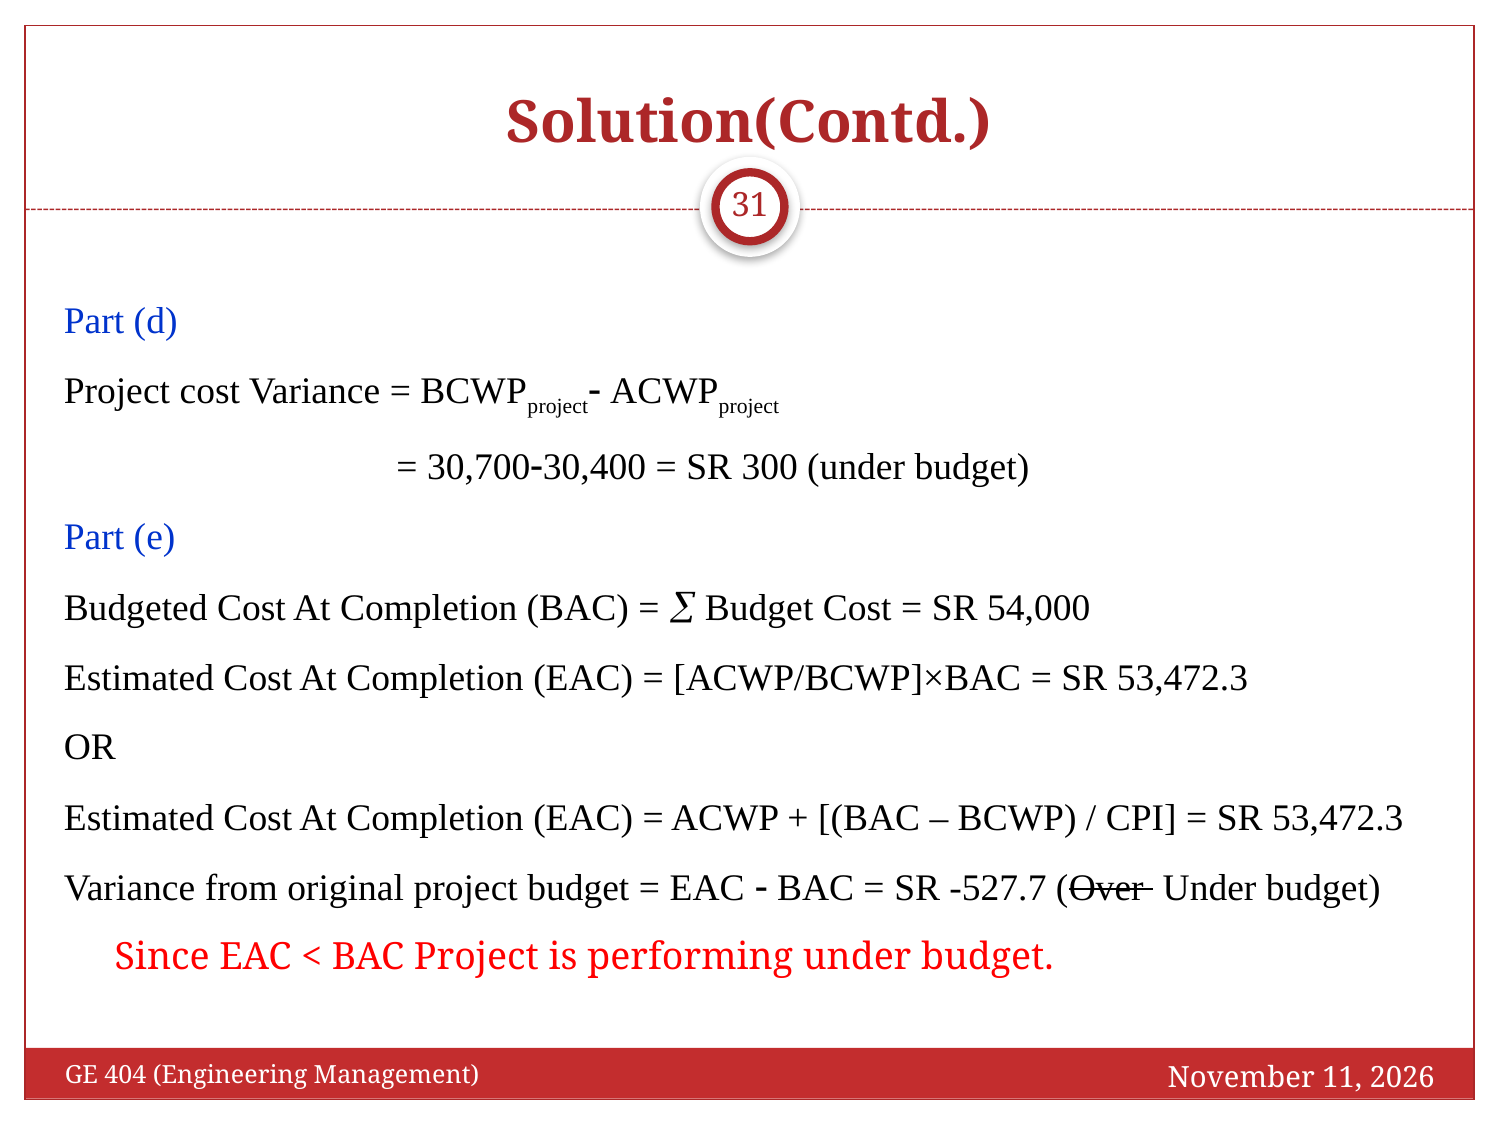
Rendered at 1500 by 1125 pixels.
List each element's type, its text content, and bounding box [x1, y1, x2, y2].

text_box Part (d) Project cost Variance = BCWPproject ACWPproject = 30,70030,400 = SR 300 (under budget) Part (e) Budgeted Cost At Completion (BAC) =  Budget Cost = SR 54,000 Estimated Cost At Completion (EAC) = [ACWP/BCWP]×BAC = SR 53,472.3 OR Estimated Cost At Completion (EAC) = ACWP + [(BAC – BCWP) / CPI] = SR 53,472.3 Variance from original project budget = EAC  BAC = SR -527.7 (Over Under budget) [49, 288, 1450, 916]
text_box Since EAC < BAC Project is performing under budget. [99, 924, 1075, 985]
footer GE 404 (Engineering Management) [50, 1051, 638, 1112]
title Solution(Contd.) [49, 37, 1450, 162]
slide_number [950, 1050, 1450, 1111]
slide_number 31 [712, 169, 788, 243]
